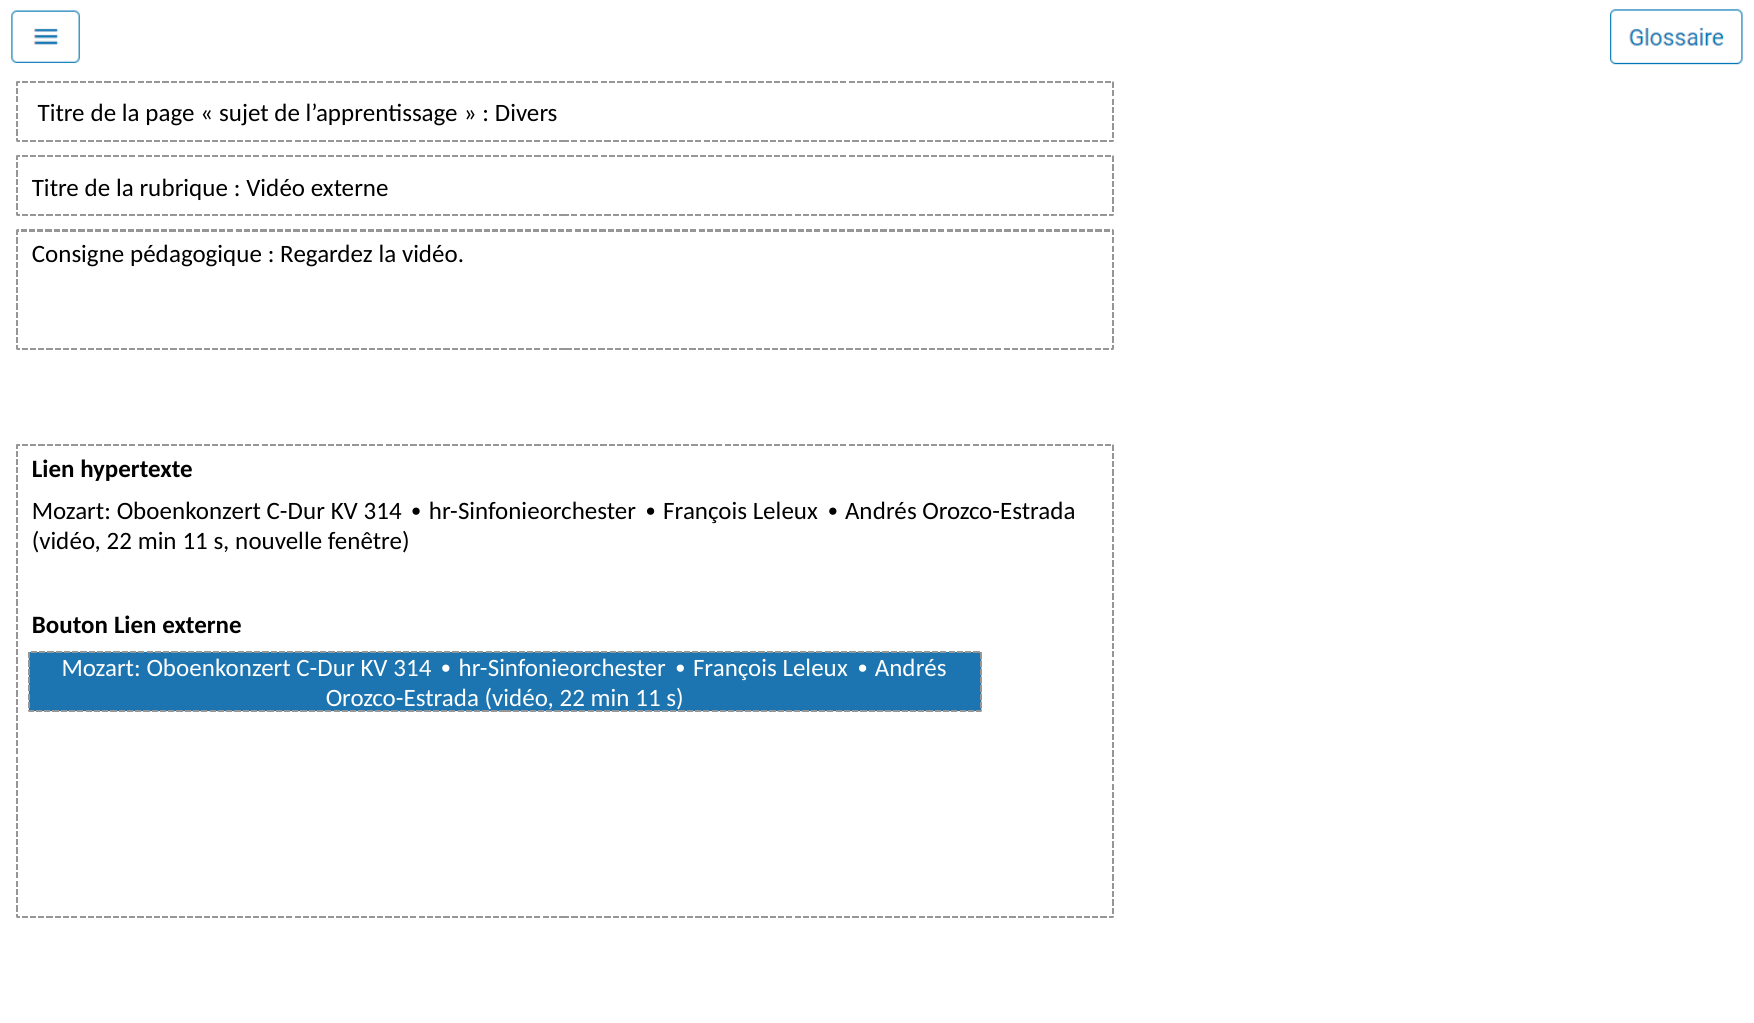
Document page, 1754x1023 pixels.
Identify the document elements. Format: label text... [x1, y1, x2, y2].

text_box Mozart: Oboenkonzert C-Dur KV 314 ∙ hr-Sinfonieorchester ∙ François Leleux ∙ Andrés Orozco-Estrada (vidéo, 22 min 11 s) [28, 652, 982, 712]
text_box Lien hypertexte Mozart: Oboenkonzert C-Dur KV 314 ∙ hr-Sinfonieorchester ∙ François Leleux ∙ Andrés Orozco-Estrada (vidéo, 22 min 11 s, nouvelle fenêtre) Bouton Lien externe [17, 444, 1114, 918]
text_box Consigne pédagogique : Regardez la vidéo. [17, 230, 1114, 349]
picture [1595, 0, 1754, 70]
text_box Titre de la page « sujet de l’apprentissage » : Divers [17, 82, 1114, 142]
picture [0, 0, 97, 70]
text_box Titre de la rubrique : Vidéo externe [17, 156, 1114, 216]
